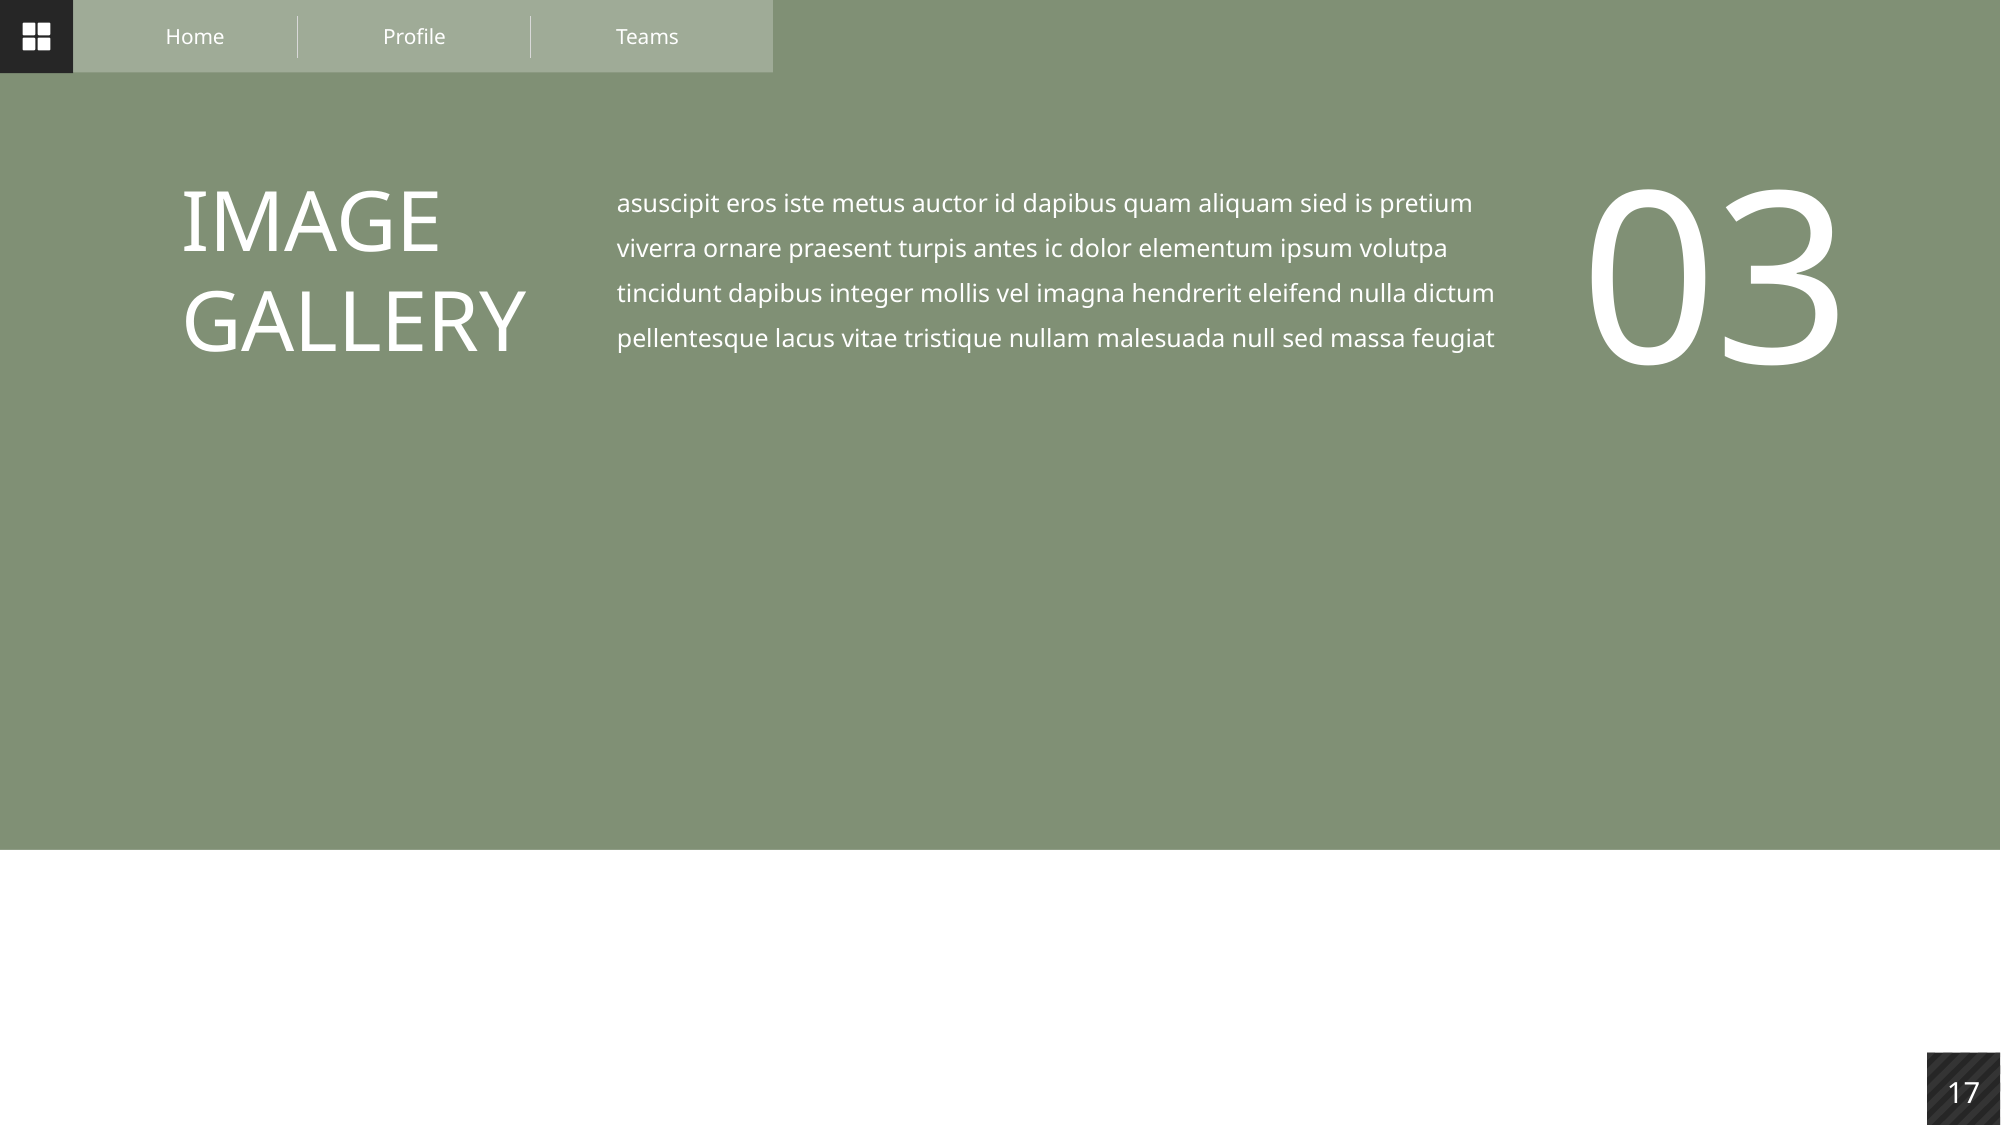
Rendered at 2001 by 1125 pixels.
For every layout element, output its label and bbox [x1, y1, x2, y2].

text_box [0, 0, 2001, 1125]
